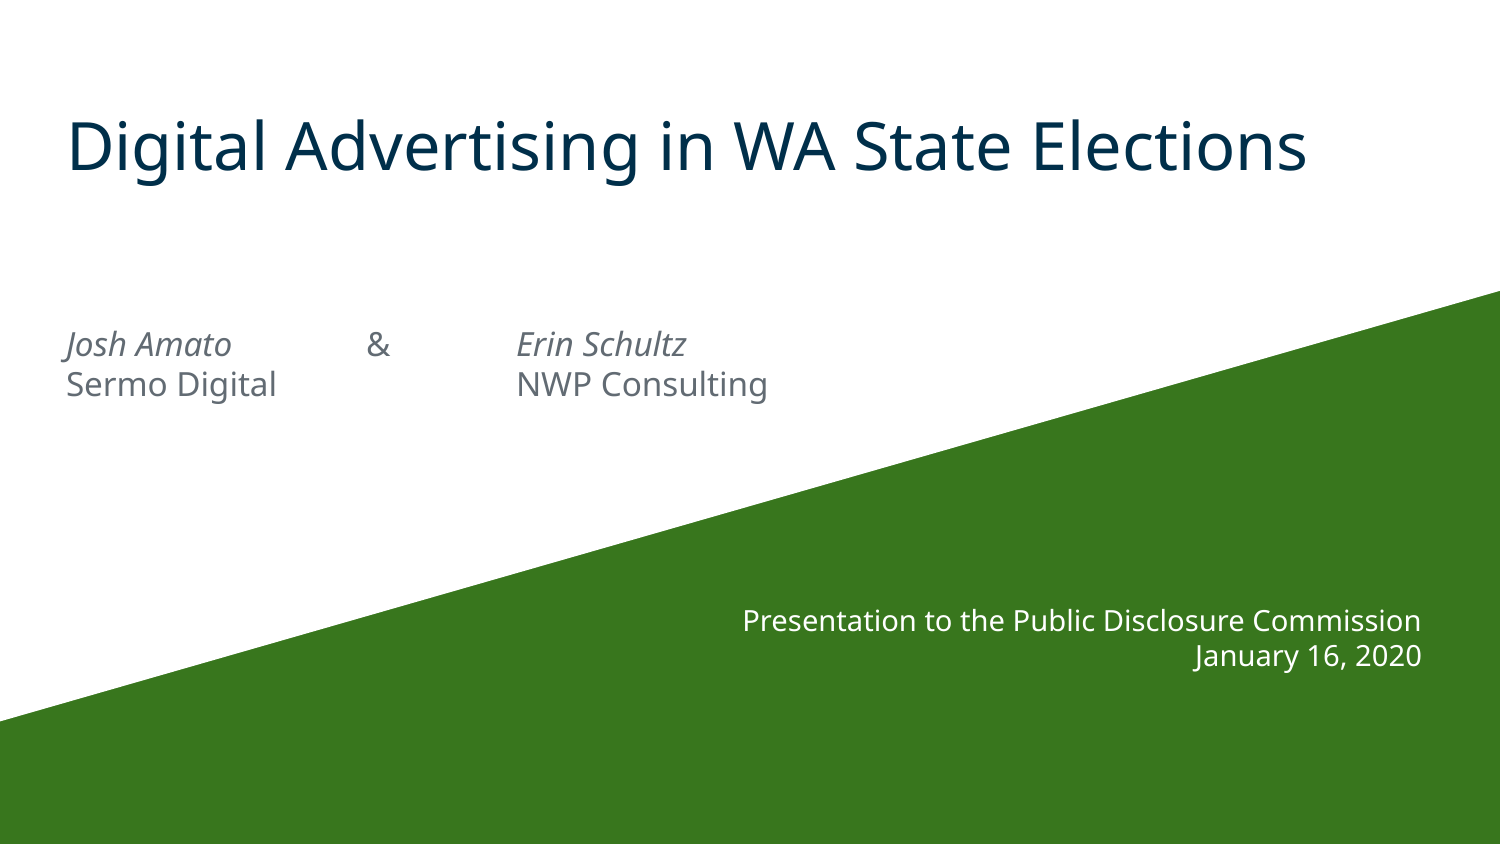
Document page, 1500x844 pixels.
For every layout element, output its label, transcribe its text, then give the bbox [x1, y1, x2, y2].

title Digital Advertising in WA State Elections [51, 88, 1449, 299]
text_box Presentation to the Public Disclosure Commission January 16, 2020 [646, 586, 1438, 753]
subtitle Josh Amato & Erin Schultz Sermo Digital NWP Consulting [51, 308, 827, 430]
